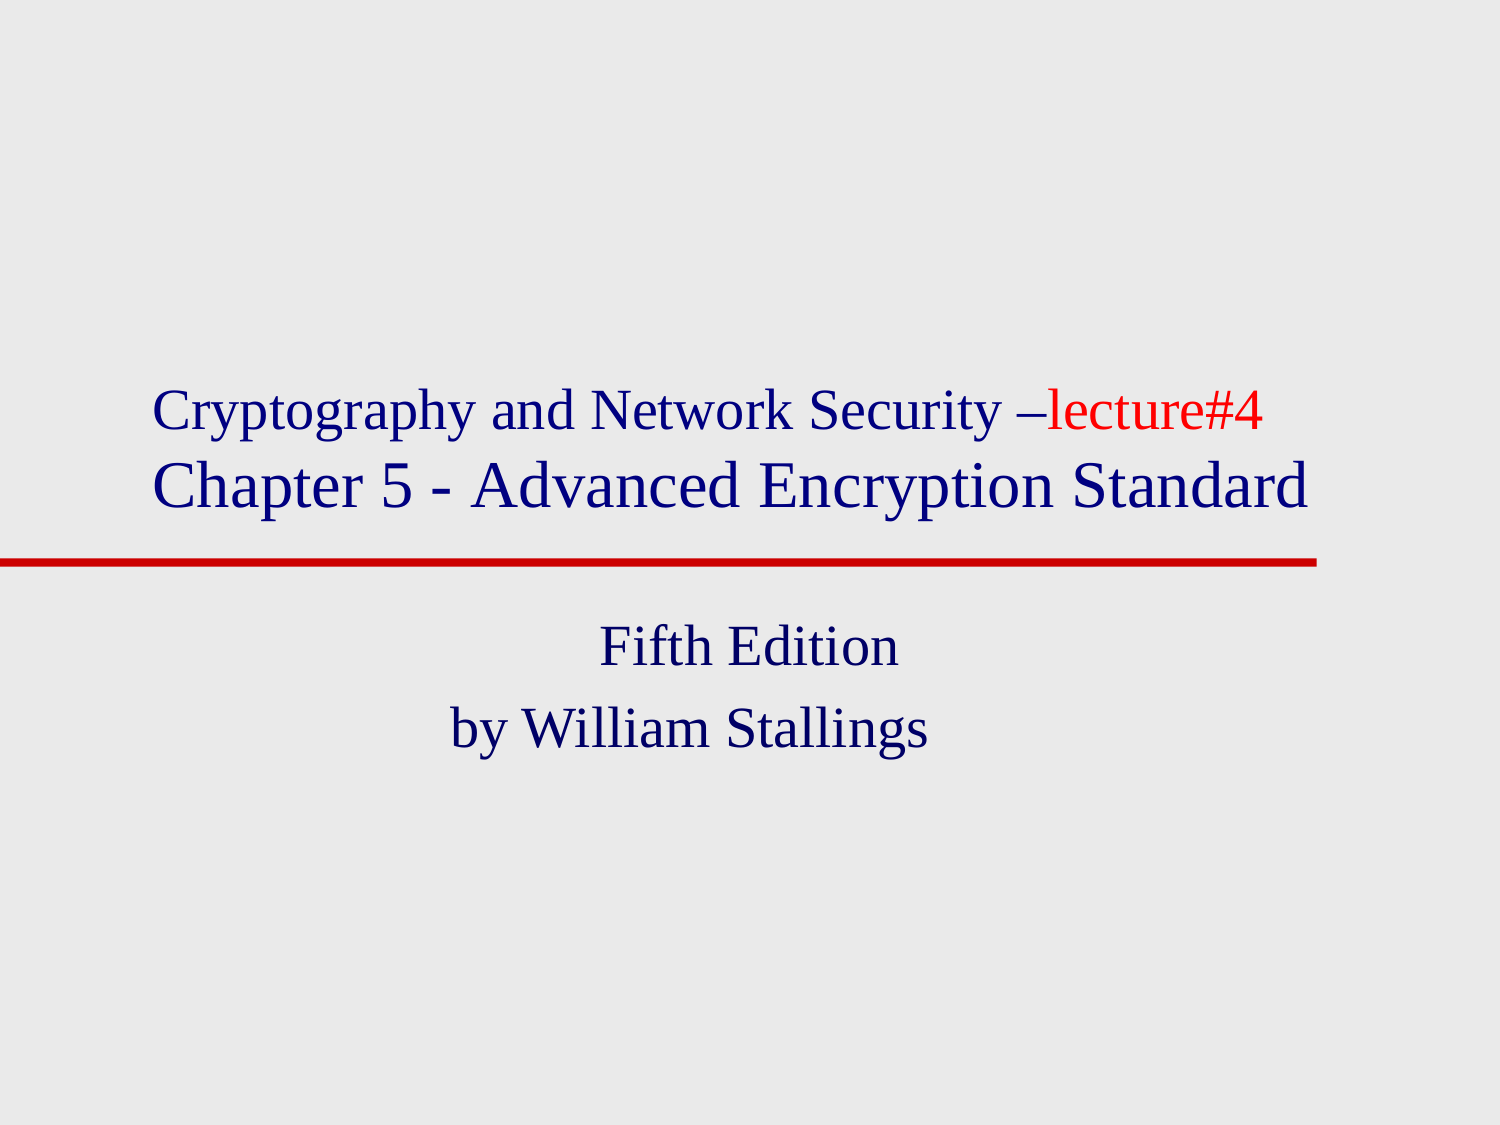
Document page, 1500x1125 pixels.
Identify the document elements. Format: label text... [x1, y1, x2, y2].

title Cryptography and Network Security –lecture#4 Chapter 5 - Advanced Encryption Standard [137, 74, 1426, 529]
subtitle Fifth Edition by William Stallings [224, 599, 1276, 1039]
